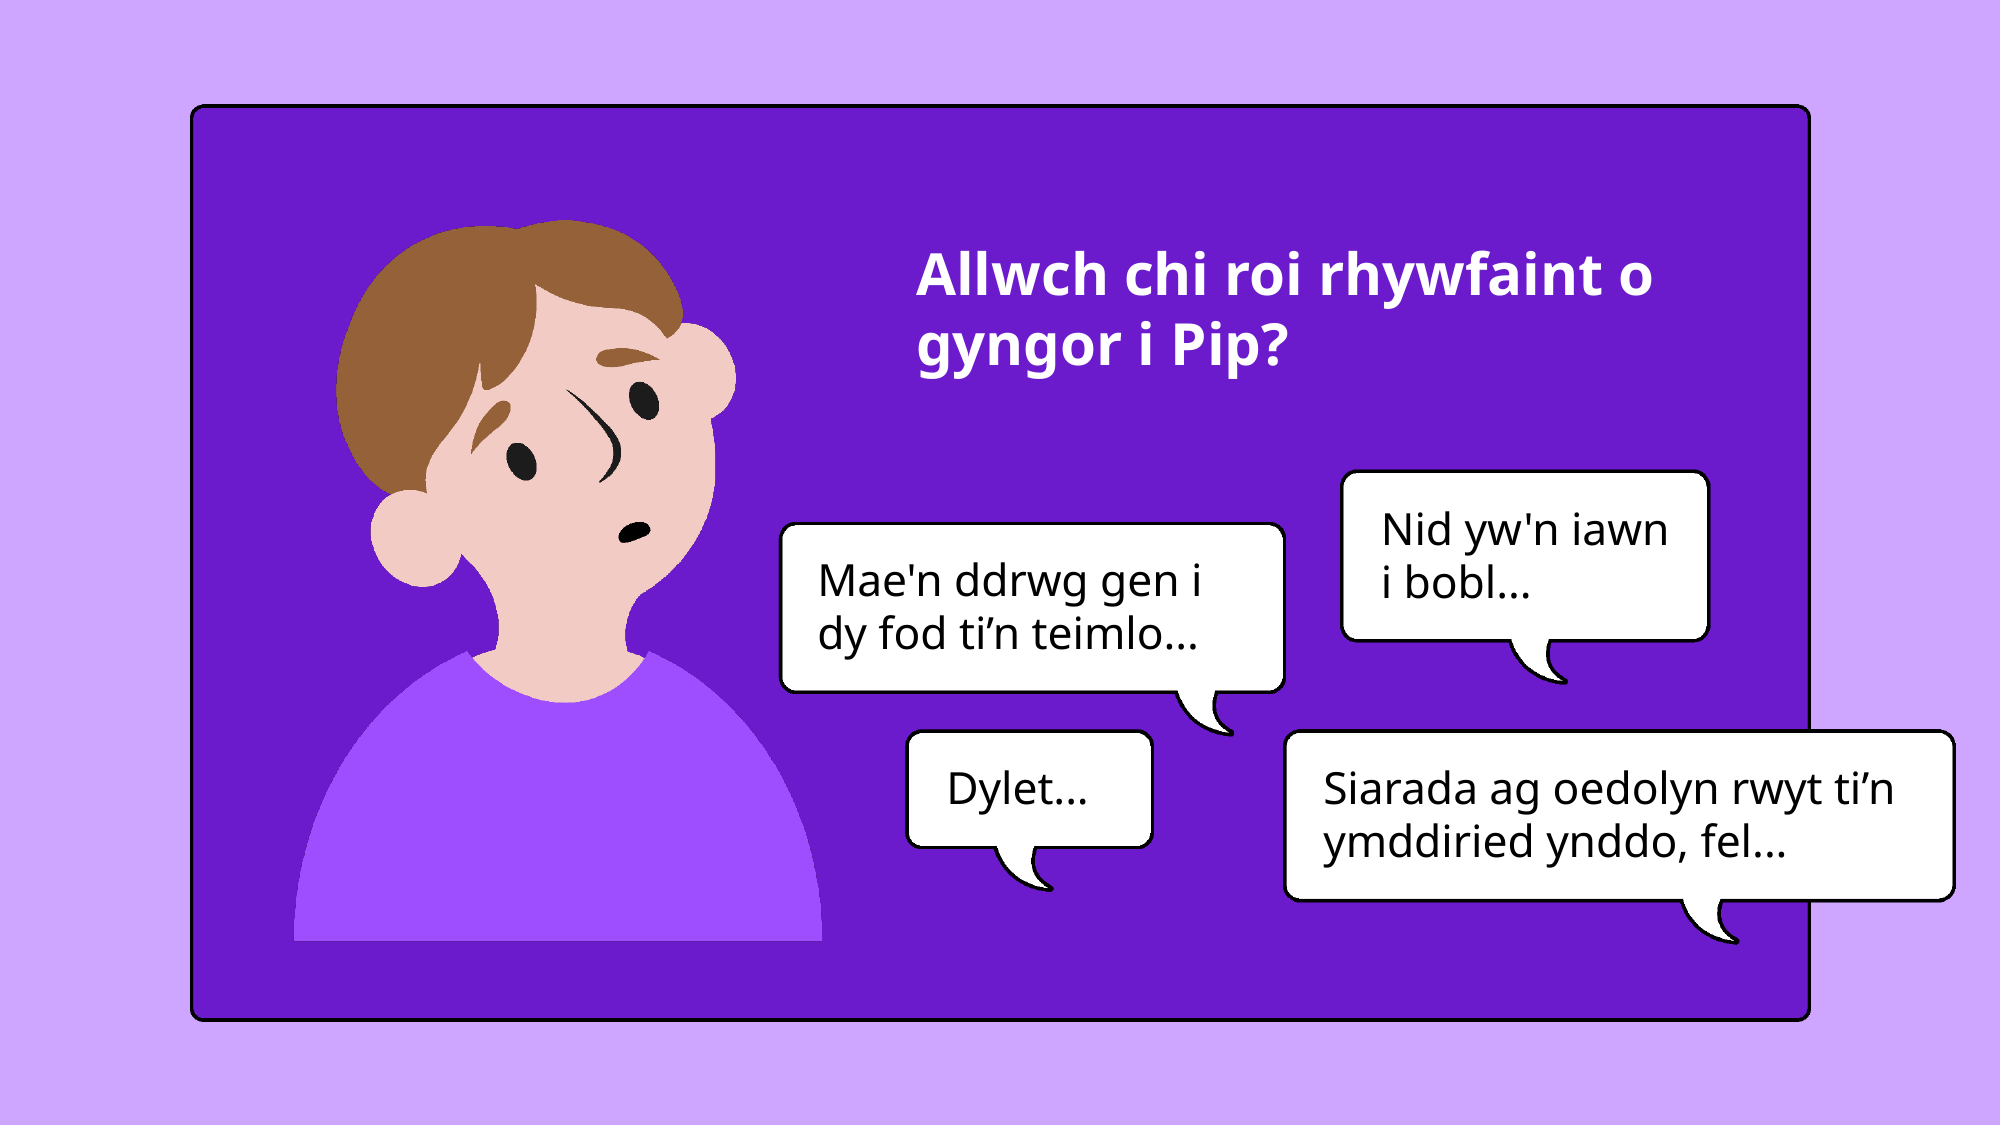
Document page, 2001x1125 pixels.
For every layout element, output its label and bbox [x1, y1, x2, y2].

text_box [900, 723, 1163, 896]
text_box [1274, 713, 1964, 951]
picture [0, 0, 2000, 1125]
text_box [1323, 445, 1724, 692]
text_box [762, 502, 1297, 746]
